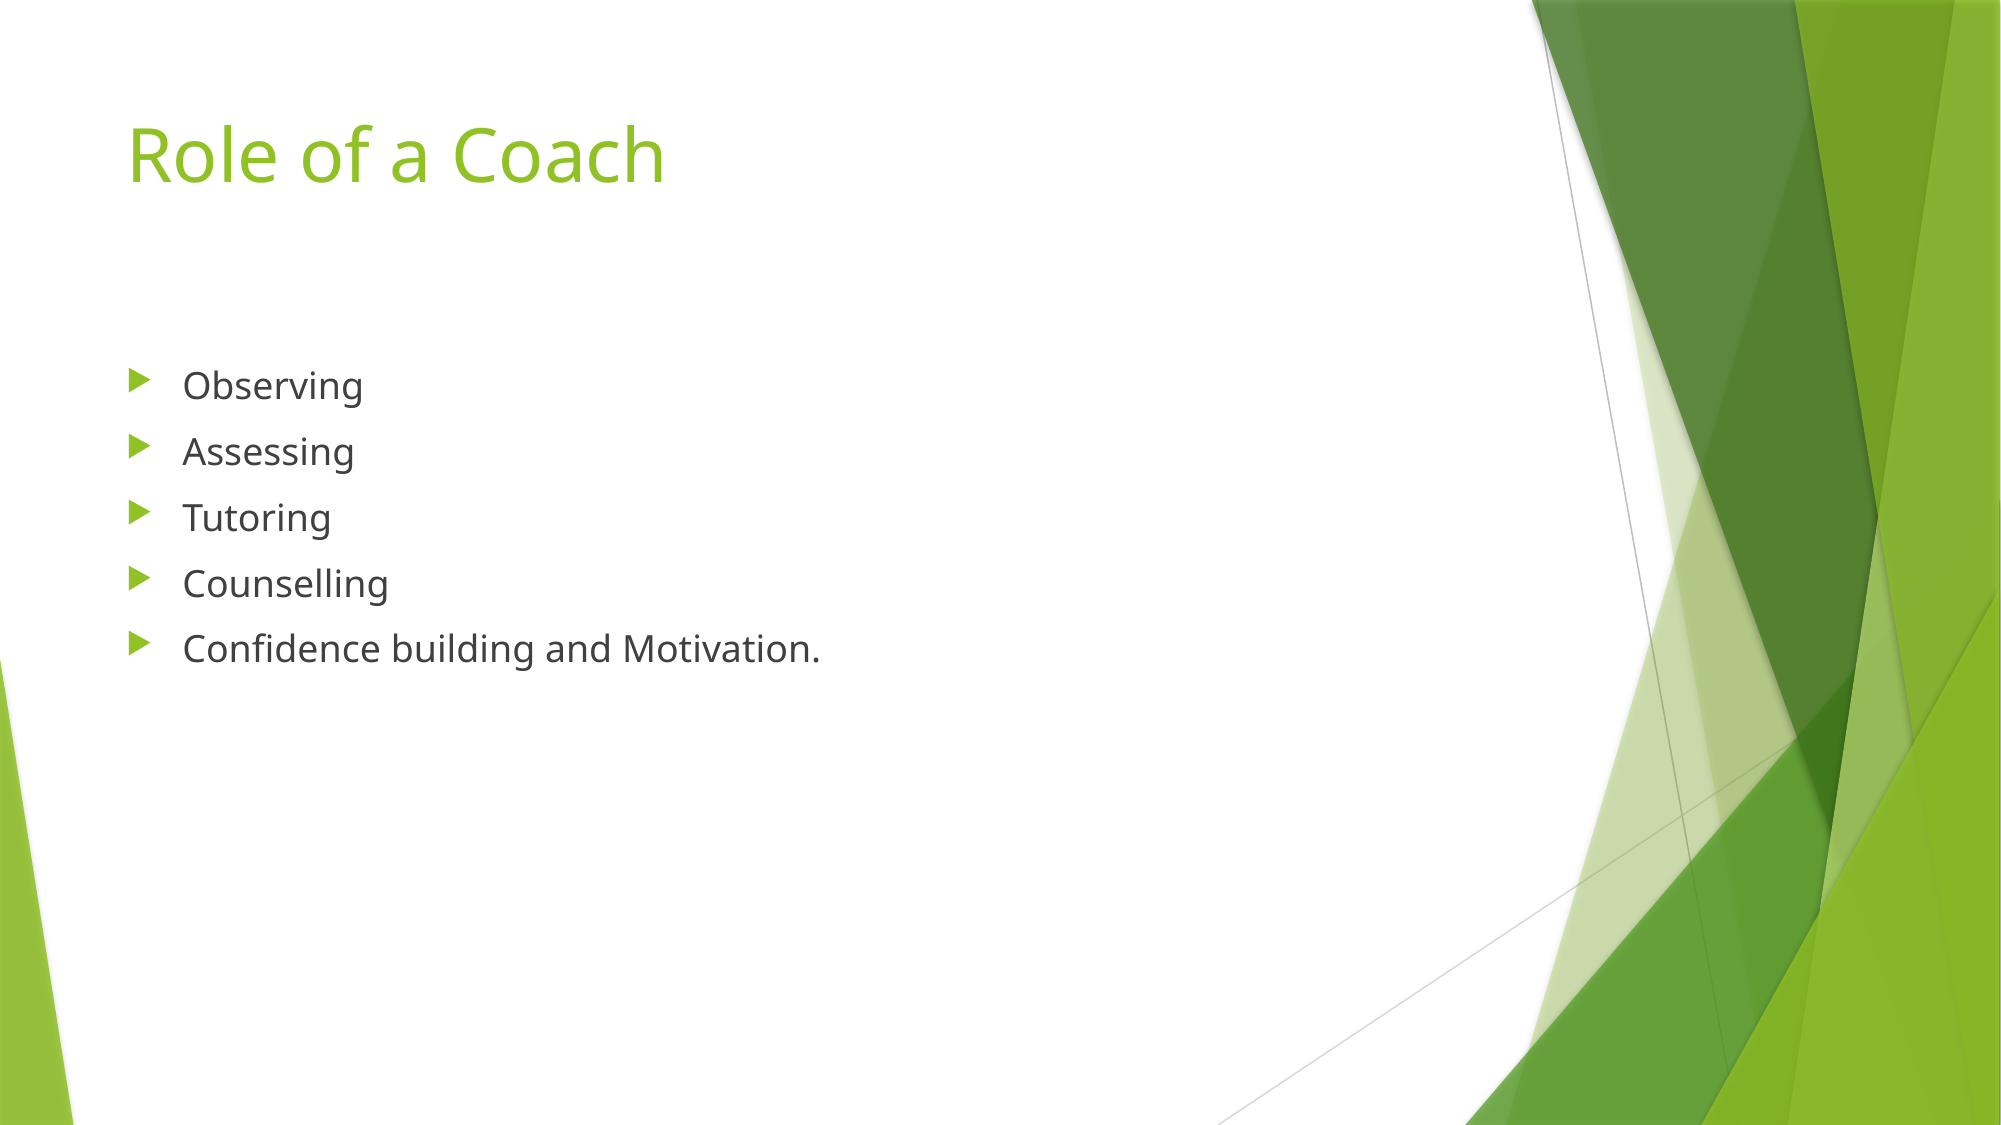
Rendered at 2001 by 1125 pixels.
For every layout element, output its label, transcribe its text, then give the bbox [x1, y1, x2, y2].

title Role of a Coach [111, 99, 1522, 317]
list Observing Assessing Tutoring Counselling Confidence building and Motivation. [111, 354, 1522, 992]
